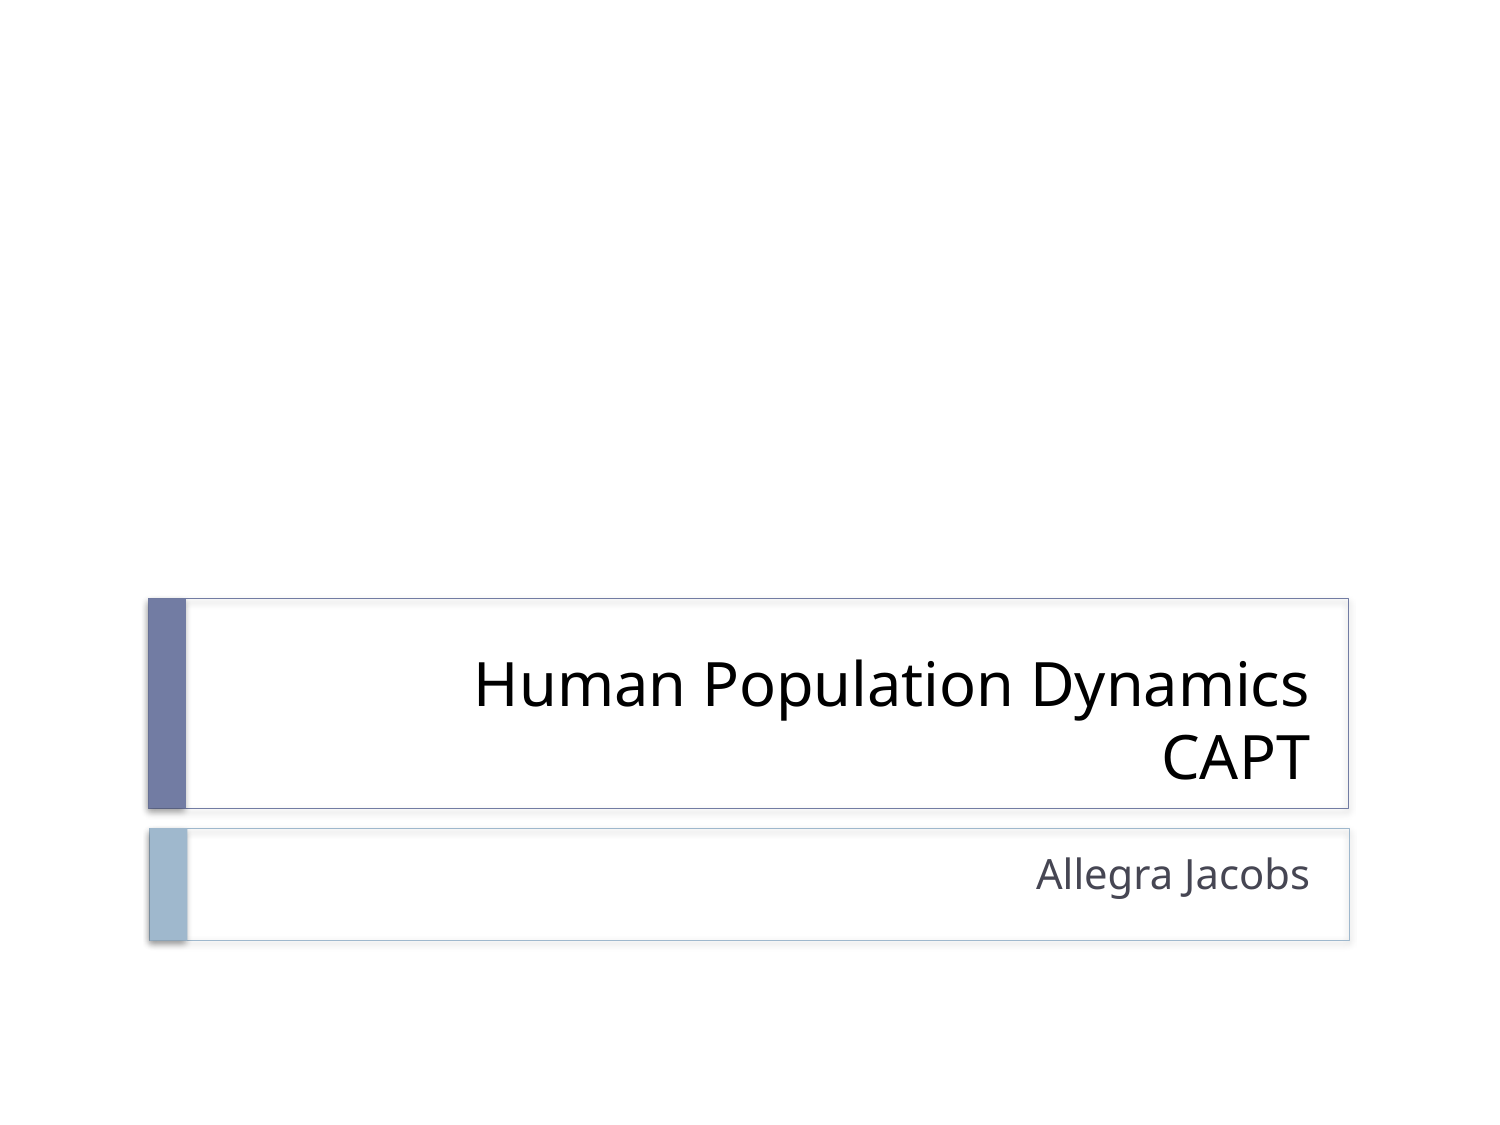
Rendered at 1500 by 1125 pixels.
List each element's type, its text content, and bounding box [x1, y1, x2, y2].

subtitle Allegra Jacobs [200, 840, 1325, 929]
title Human Population Dynamics CAPT [200, 637, 1325, 800]
